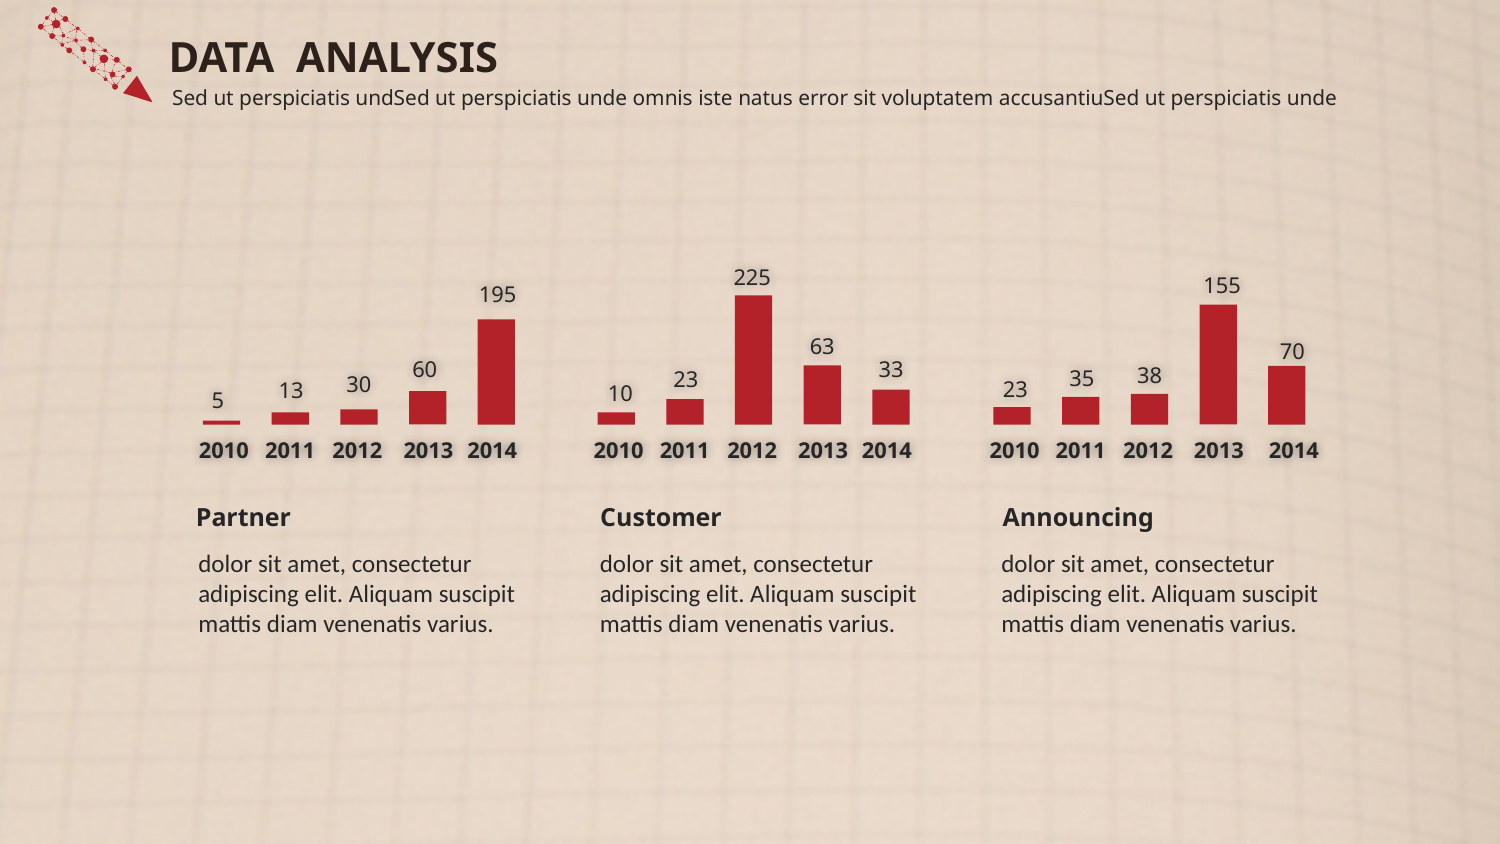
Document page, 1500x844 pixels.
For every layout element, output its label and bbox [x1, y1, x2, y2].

picture [0, 0, 1500, 844]
text_box [39, 4, 154, 108]
